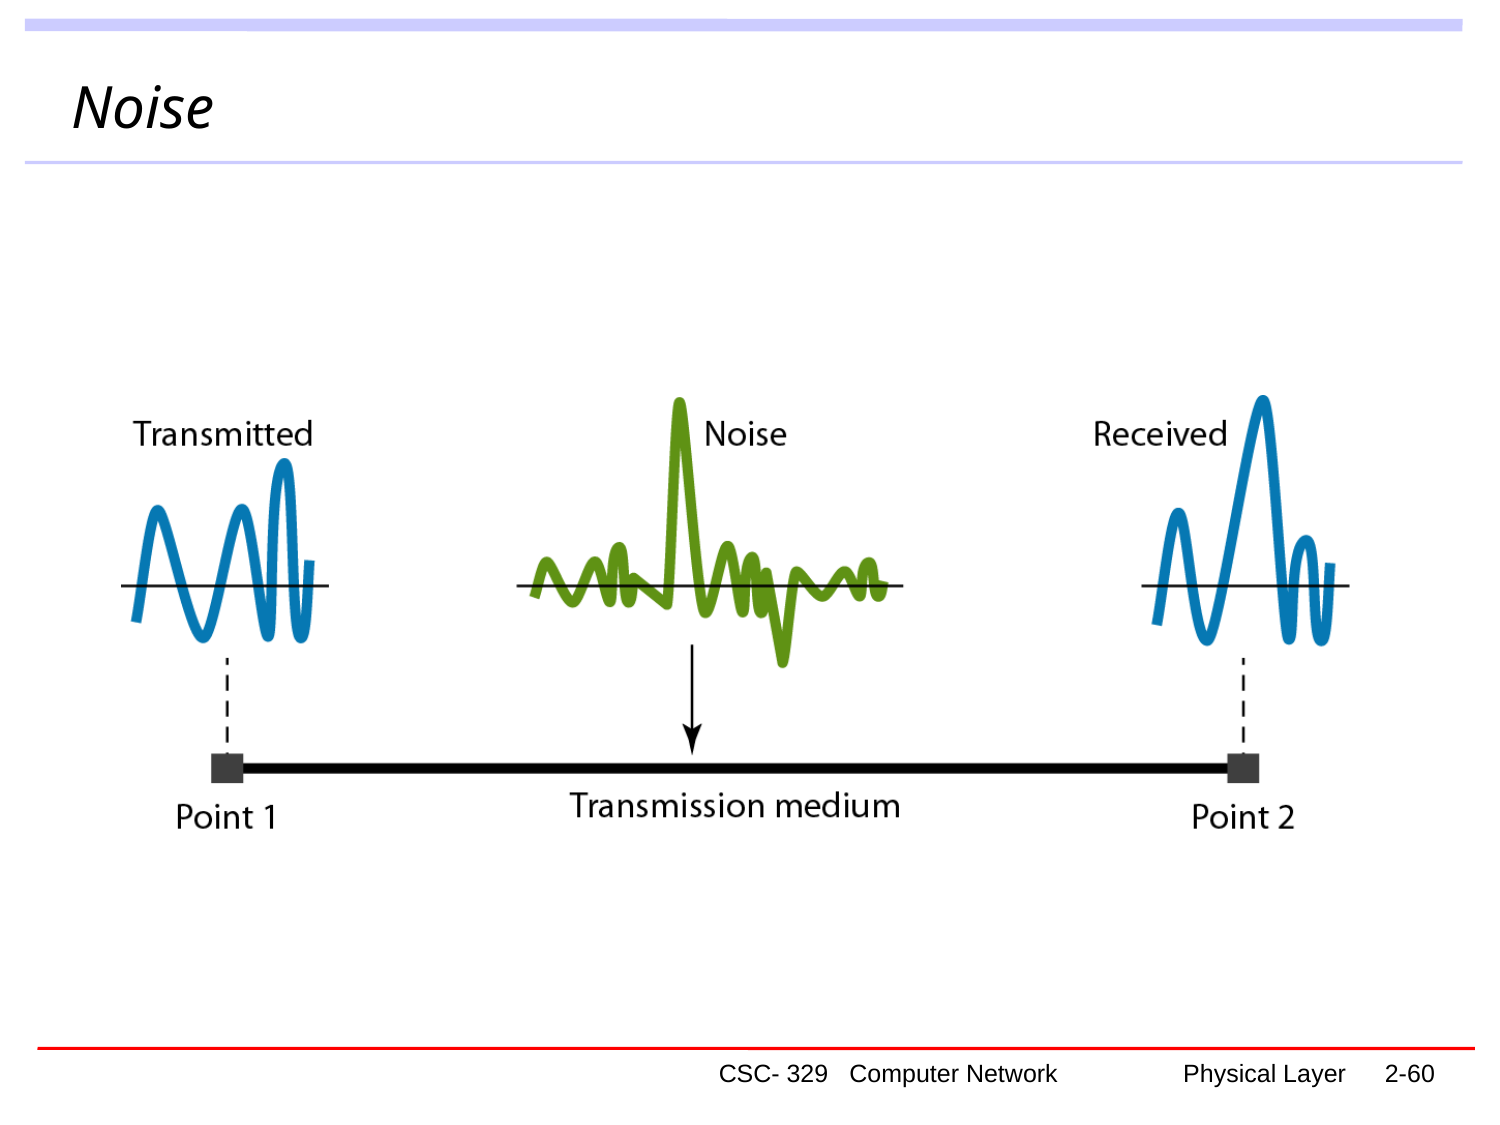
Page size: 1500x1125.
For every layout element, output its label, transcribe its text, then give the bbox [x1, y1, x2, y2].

picture [121, 394, 1351, 838]
footer CSC- 329 Computer Network Physical Layer [601, 1049, 1338, 1125]
text_box Noise [56, 62, 230, 148]
slide_number 2-60 [1338, 1049, 1451, 1125]
